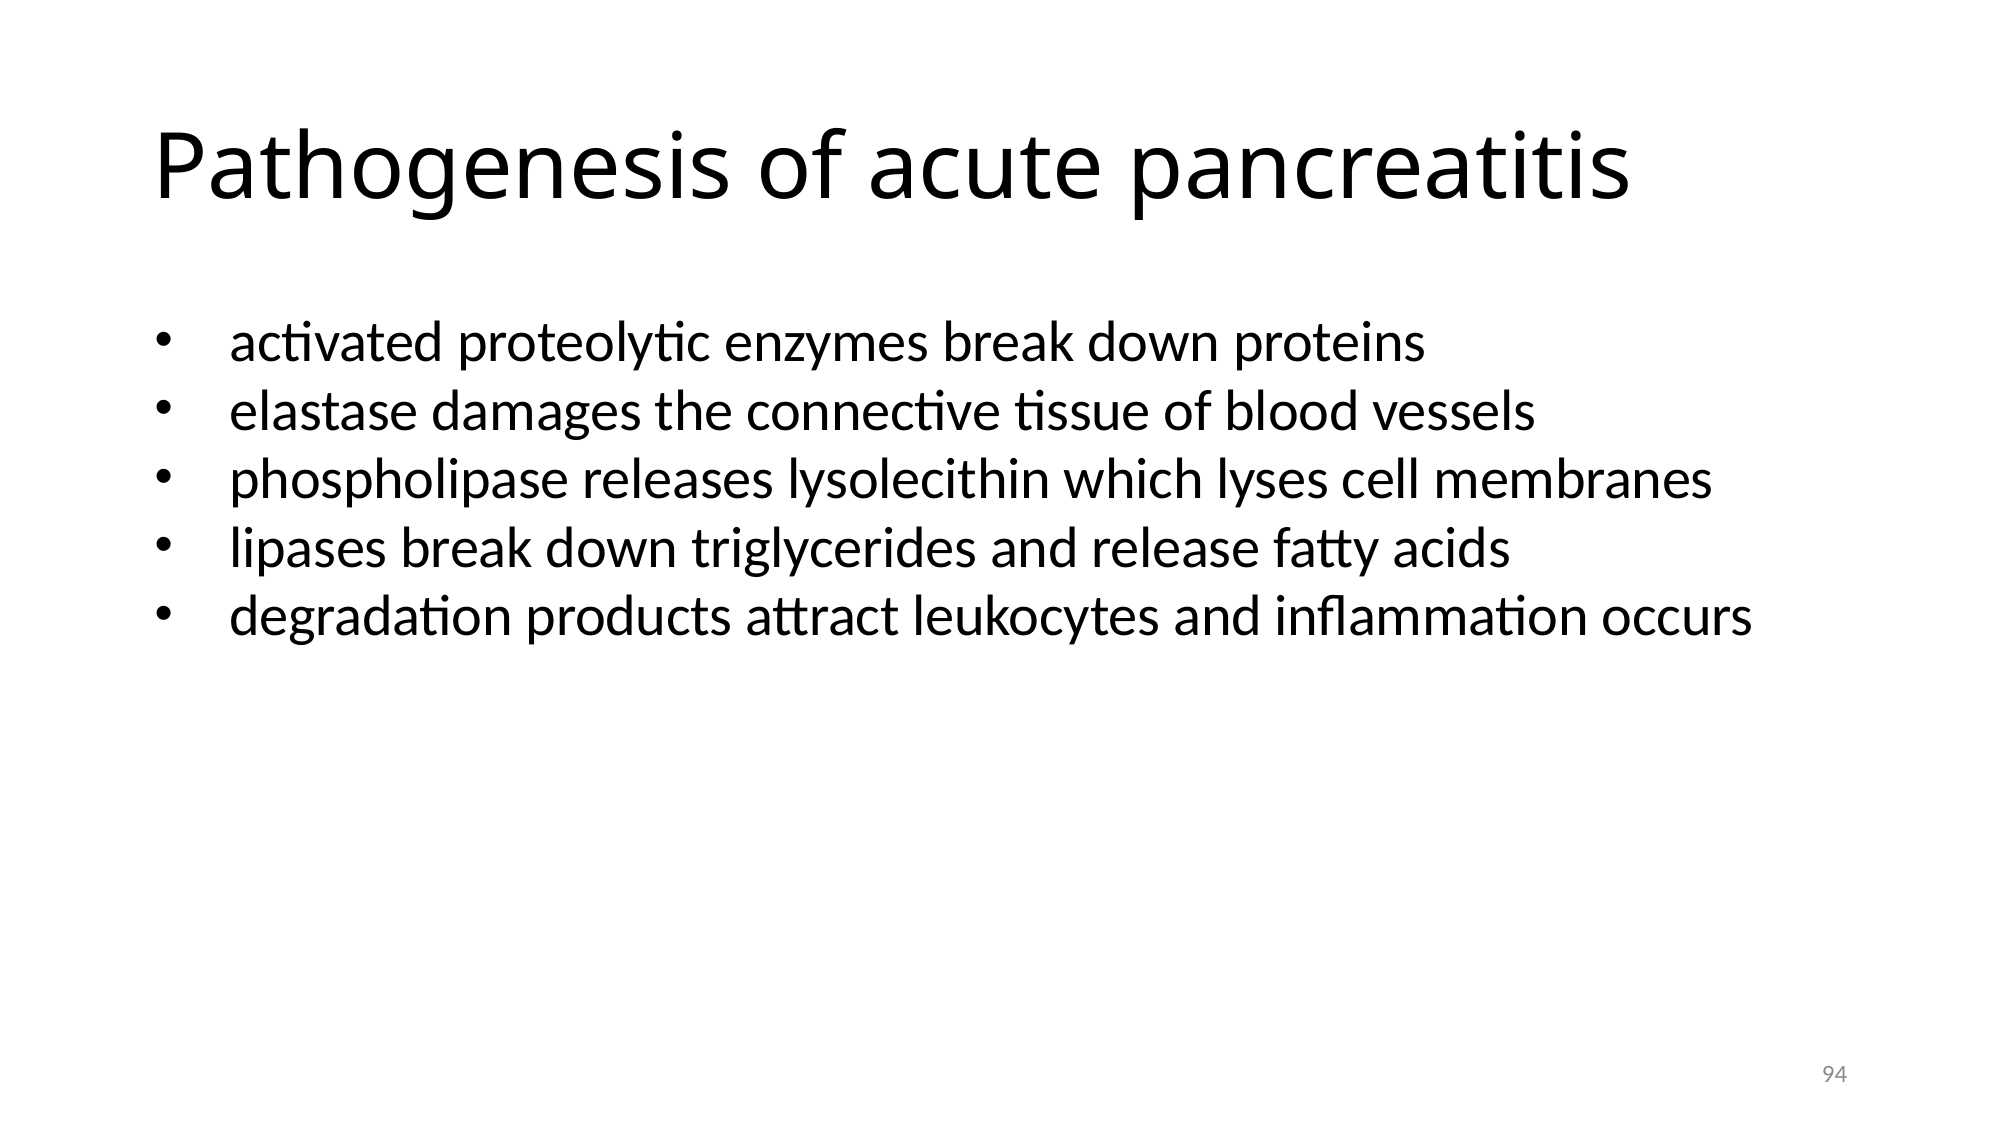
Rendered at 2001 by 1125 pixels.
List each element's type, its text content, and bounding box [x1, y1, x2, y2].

title Pathogenesis of acute pancreatitis [137, 59, 1863, 278]
slide_number 94 [1412, 1042, 1863, 1103]
list activated proteolytic enzymes break down proteins elastase damages the connective tissue of blood vessels phospholipase releases lysolecithin which lyses cell membranes lipases break down triglycerides and release fatty acids degradation products attract leukocytes and inflammation occurs [137, 299, 1863, 1014]
